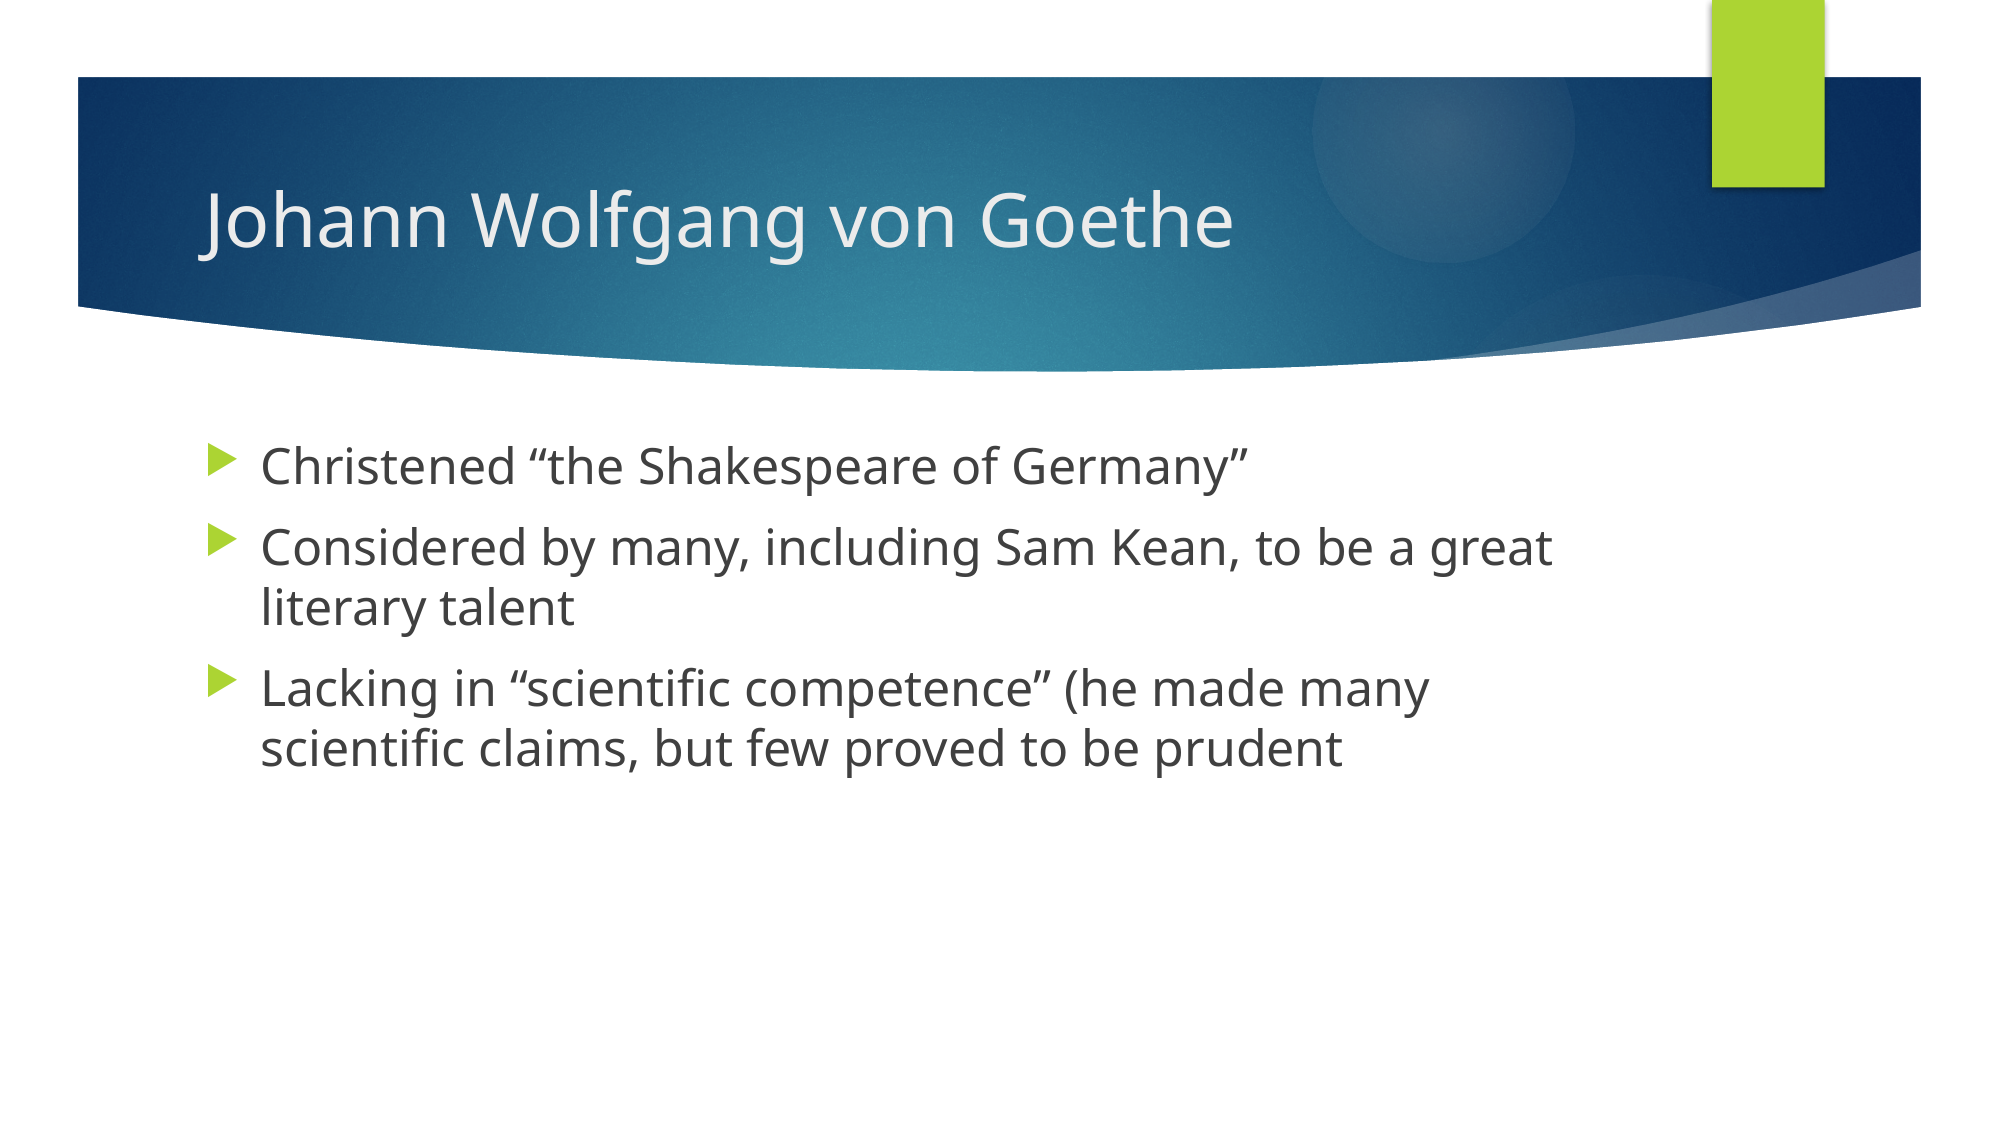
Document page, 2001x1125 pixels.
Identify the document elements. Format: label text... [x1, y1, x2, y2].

list Christened “the Shakespeare of Germany” Considered by many, including Sam Kean, to be a great literary talent Lacking in “scientific competence” (he made many scientific claims, but few proved to be prudent [189, 427, 1627, 988]
title Johann Wolfgang von Goethe [189, 159, 1627, 276]
